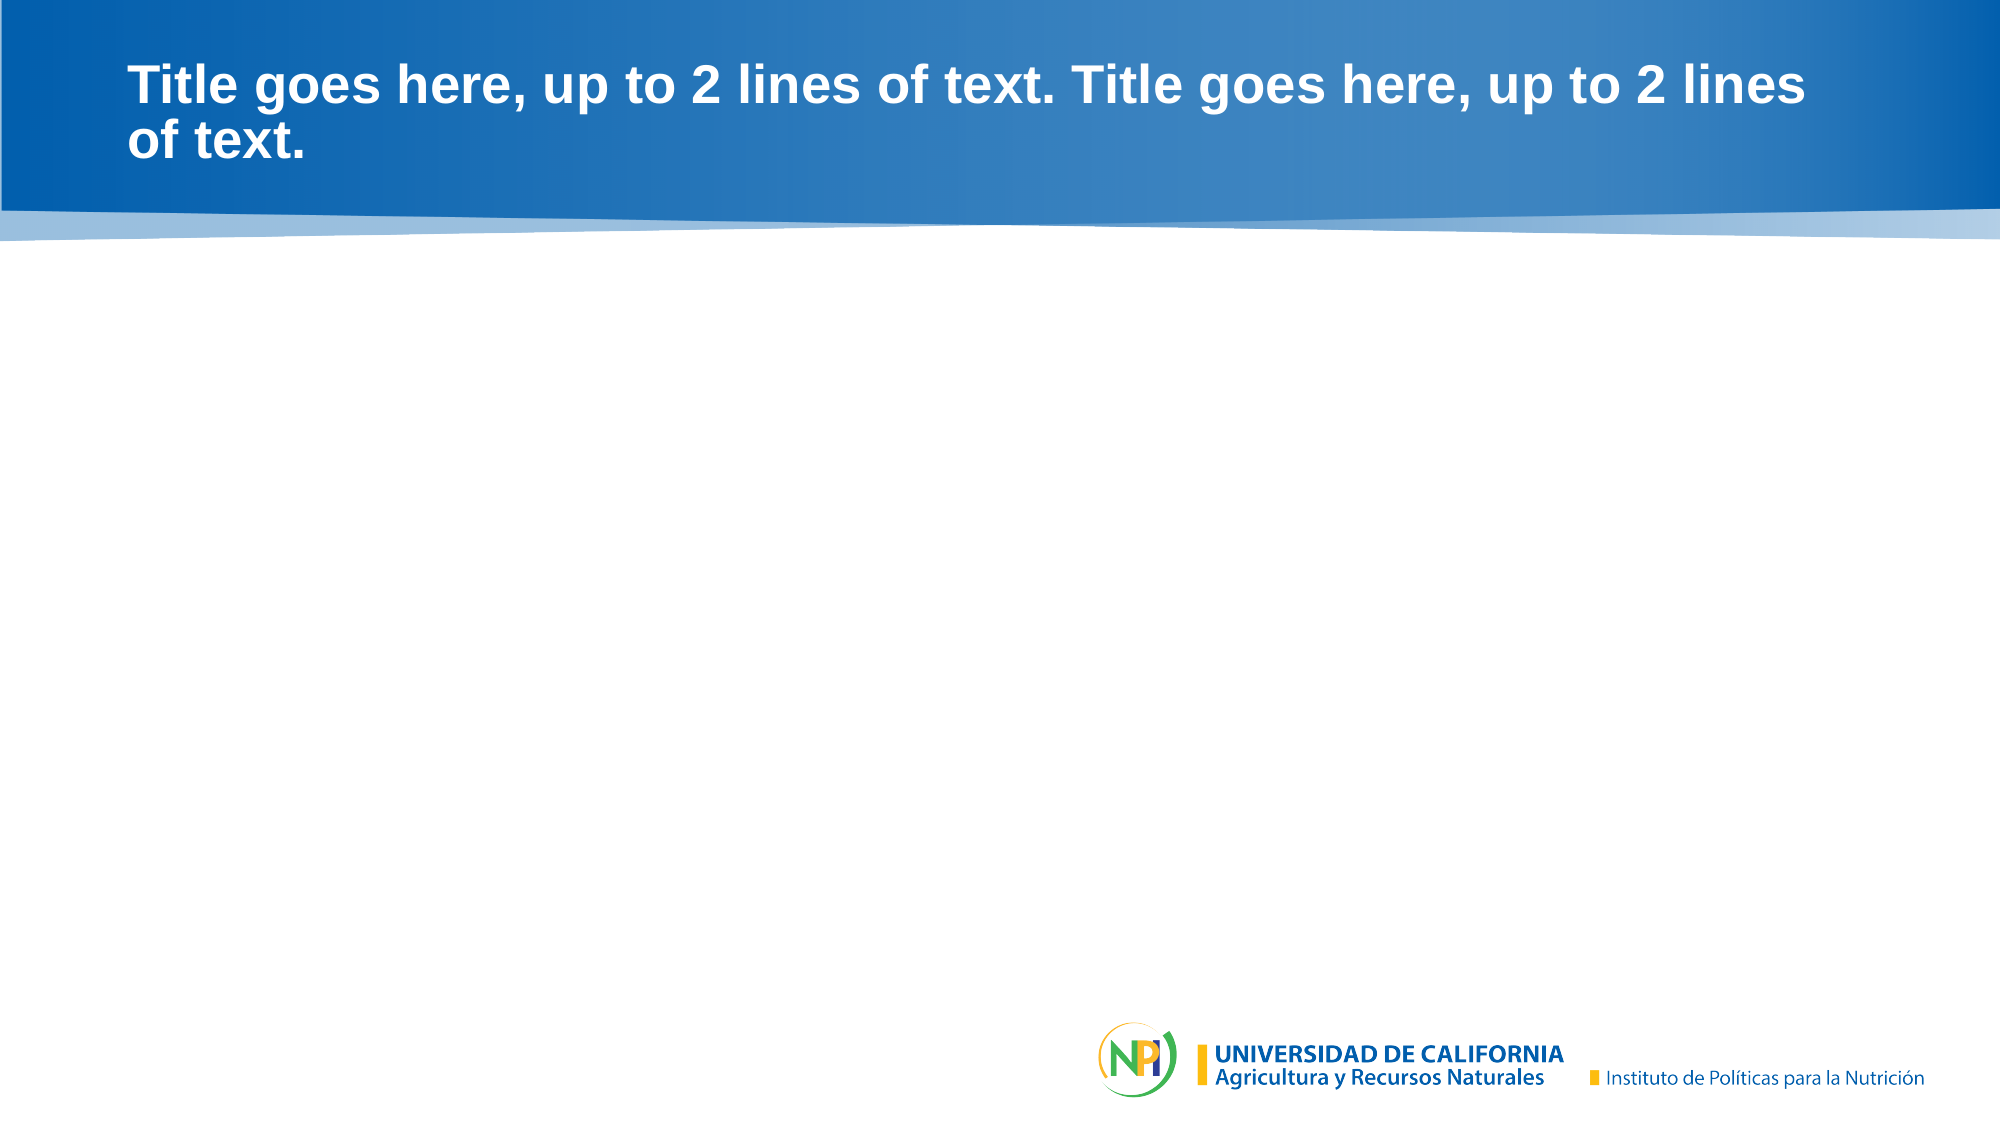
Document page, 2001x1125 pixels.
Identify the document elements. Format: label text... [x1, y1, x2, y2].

title Title goes here, up to 2 lines of text. Title goes here, up to 2 lines of text. [112, 51, 1887, 178]
picture [0, 0, 2000, 263]
picture [1075, 985, 2000, 1125]
